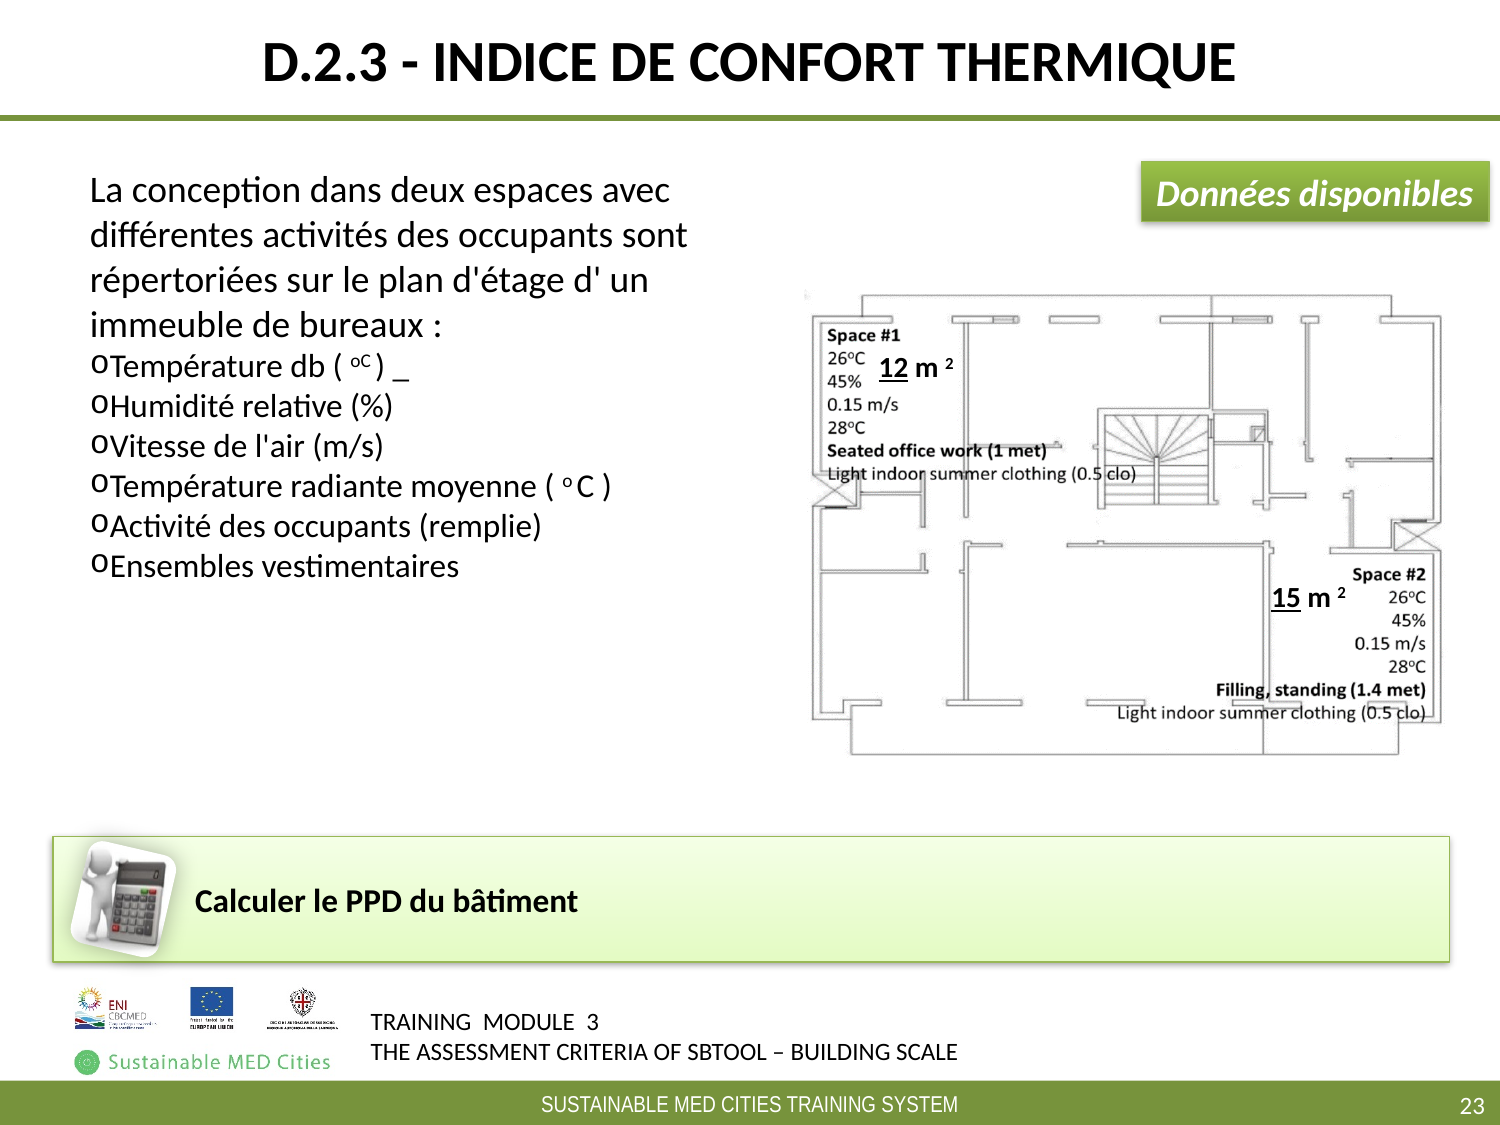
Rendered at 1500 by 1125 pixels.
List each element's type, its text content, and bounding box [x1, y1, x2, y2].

title D.2.3 - INDICE DE CONFORT THERMIQUE [0, 0, 1500, 117]
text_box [802, 288, 1450, 761]
list La conception dans deux espaces avec différentes activités des occupants sont répertoriées sur le plan d'étage d' un immeuble de bureaux : Température db ( oC ) _ Humidité relative (%) Vitesse de l'air (m/s) Température radiante moyenne ( o C ) Activité des occupants (remplie) Ensembles vestimentaires [75, 157, 744, 833]
picture [62, 978, 356, 1080]
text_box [52, 836, 1450, 963]
text_box Données disponibles [1141, 161, 1490, 222]
slide_number 23 [1399, 1074, 1500, 1125]
